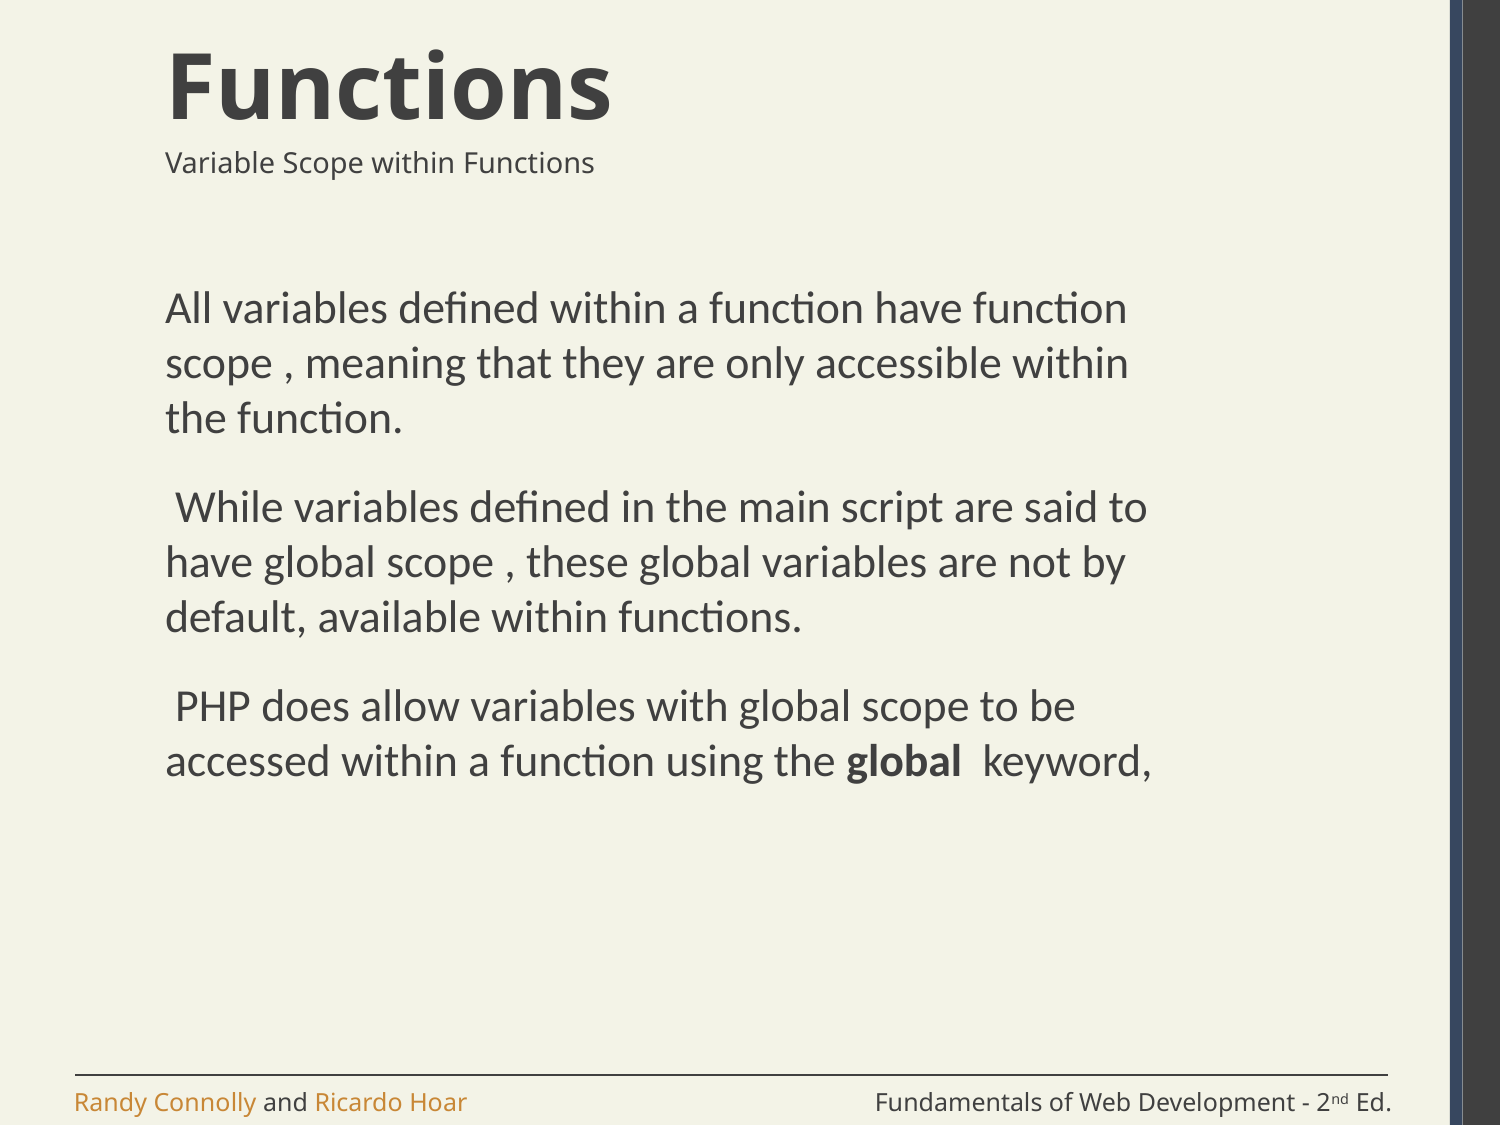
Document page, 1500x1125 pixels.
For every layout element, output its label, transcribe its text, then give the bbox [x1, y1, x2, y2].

list Variable Scope within Functions [150, 137, 1200, 188]
title Functions [150, 20, 1425, 188]
list All variables defined within a function have function scope , meaning that they are only accessible within the function. While variables defined in the main script are said to have global scope , these global variables are not by default, available within functions. PHP does allow variables with global scope to be accessed within a function using the global keyword, [150, 270, 1200, 1013]
